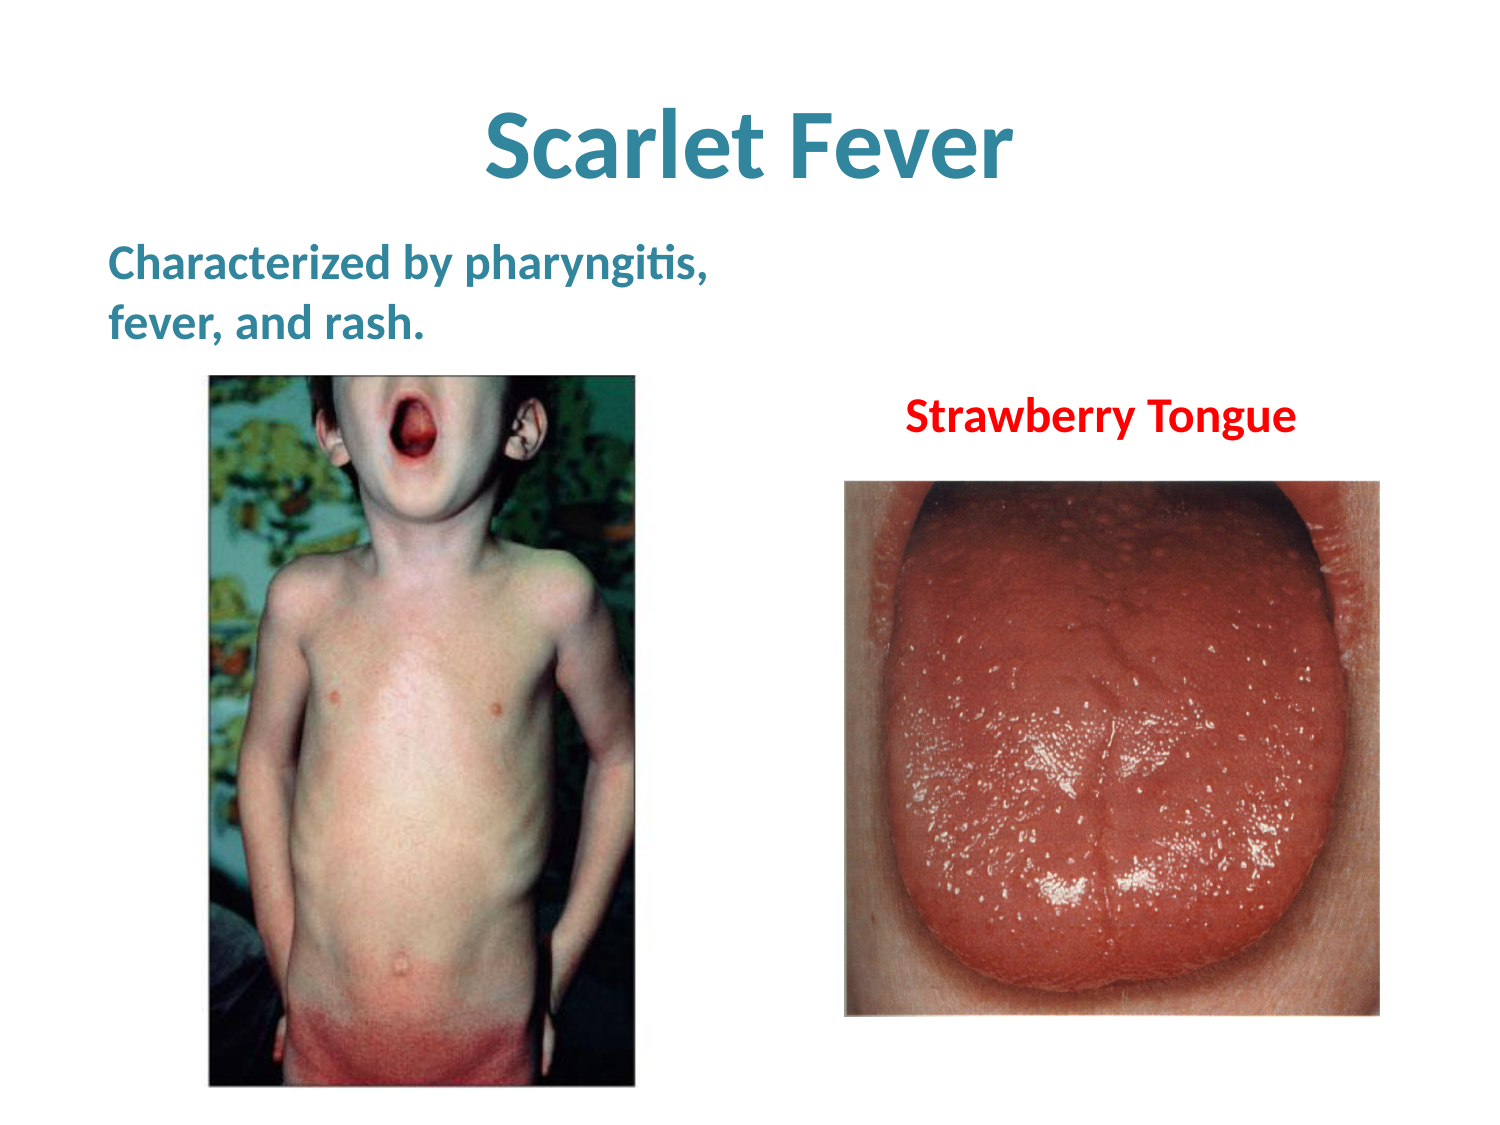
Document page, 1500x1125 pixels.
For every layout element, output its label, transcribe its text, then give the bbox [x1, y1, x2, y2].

text_box Characterized by pharyngitis, fever, and rash. [93, 222, 739, 358]
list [842, 480, 1380, 1017]
text_box Strawberry Tongue [890, 374, 1336, 450]
picture [152, 374, 695, 1091]
title Scarlet Fever [75, 45, 1425, 233]
